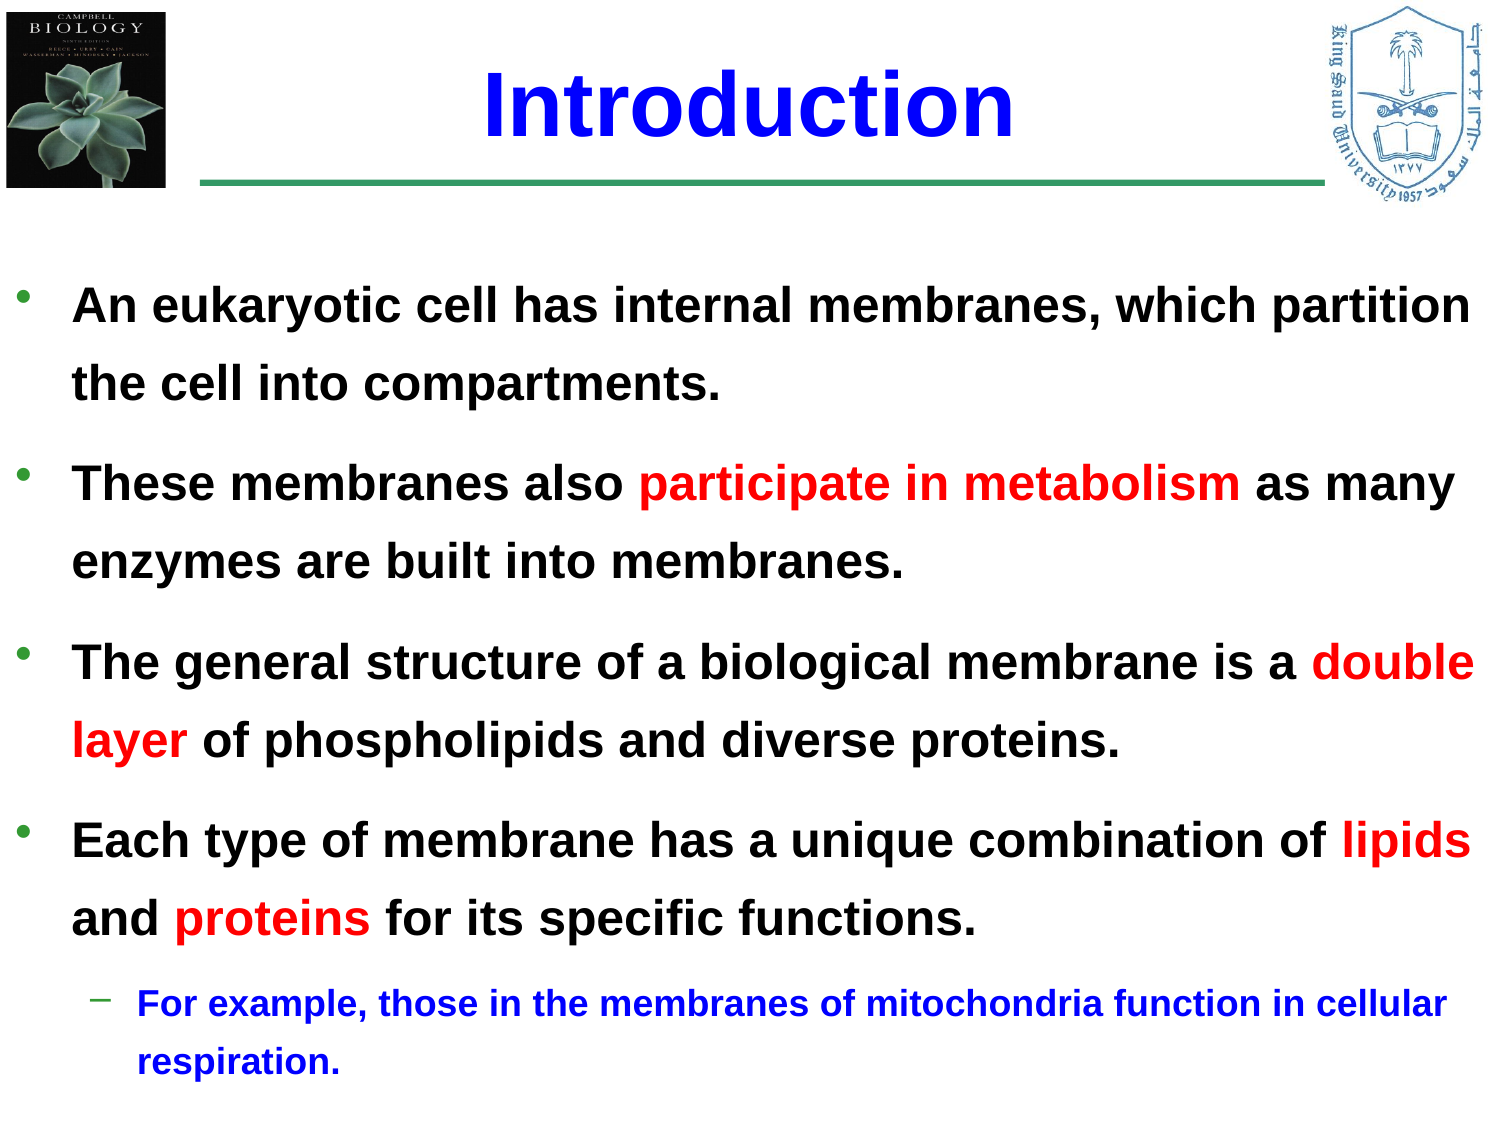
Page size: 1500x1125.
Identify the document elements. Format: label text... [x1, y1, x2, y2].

list An eukaryotic cell has internal membranes, which partition the cell into compartments. These membranes also participate in metabolism as many enzymes are built into membranes. The general structure of a biological membrane is a double layer of phospholipids and diverse proteins. Each type of membrane has a unique combination of lipids and proteins for its specific functions. For example, those in the membranes of mitochondria function in cellular respiration. [0, 246, 1500, 1090]
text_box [5, 0, 1488, 209]
